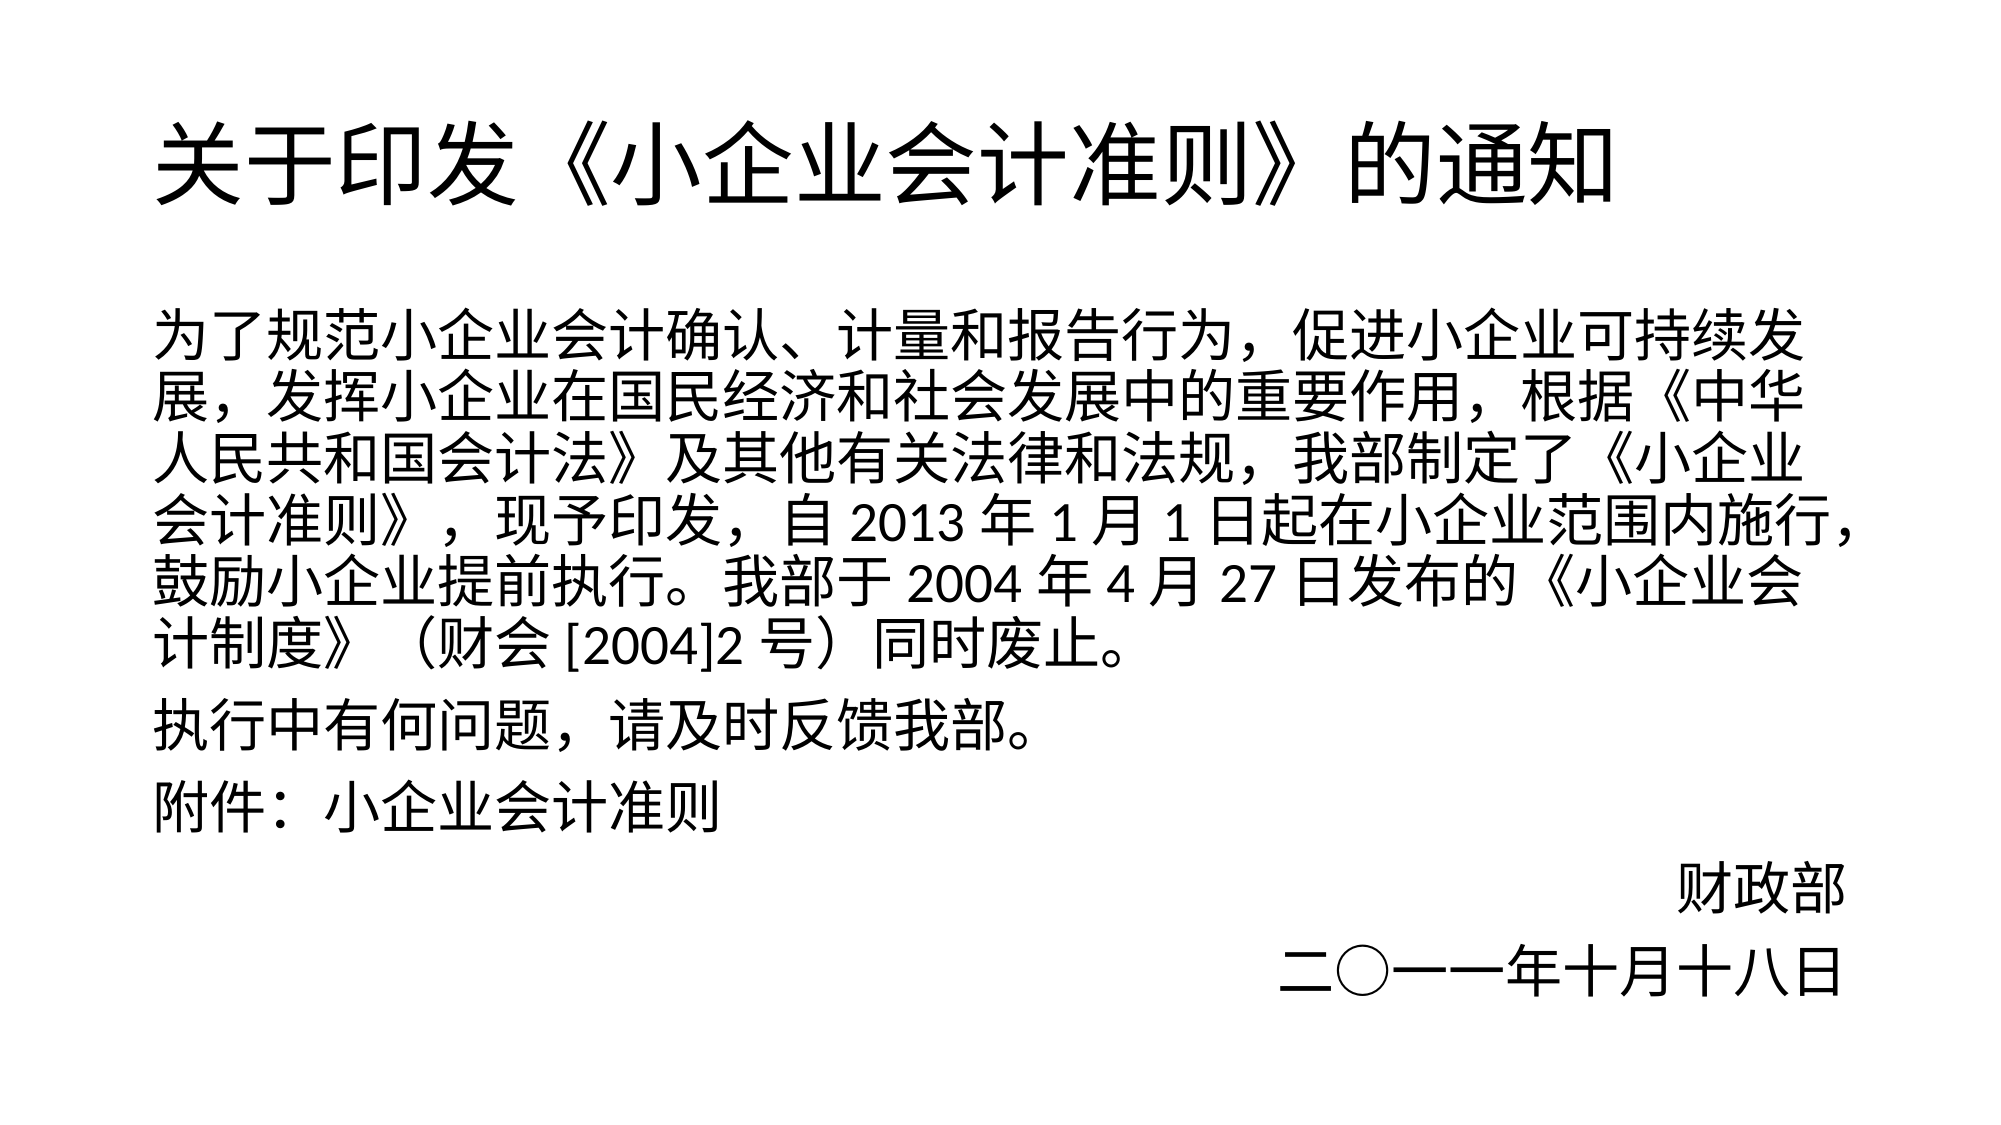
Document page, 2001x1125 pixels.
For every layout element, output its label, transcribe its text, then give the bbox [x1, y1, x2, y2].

title 关于印发《小企业会计准则》的通知 [137, 59, 1863, 278]
list 为了规范小企业会计确认、计量和报告行为，促进小企业可持续发展，发挥小企业在国民经济和社会发展中的重要作用，根据《中华人民共和国会计法》及其他有关法律和法规，我部制定了《小企业会计准则》，现予印发，自2013年1月1日起在小企业范围内施行，鼓励小企业提前执行。我部于2004年4月27日发布的《小企业会计制度》（财会[2004]2号）同时废止。 执行中有何问题，请及时反馈我部。 附件：小企业会计准则 财政部 二○一一年十月十八日 [137, 299, 1863, 1014]
